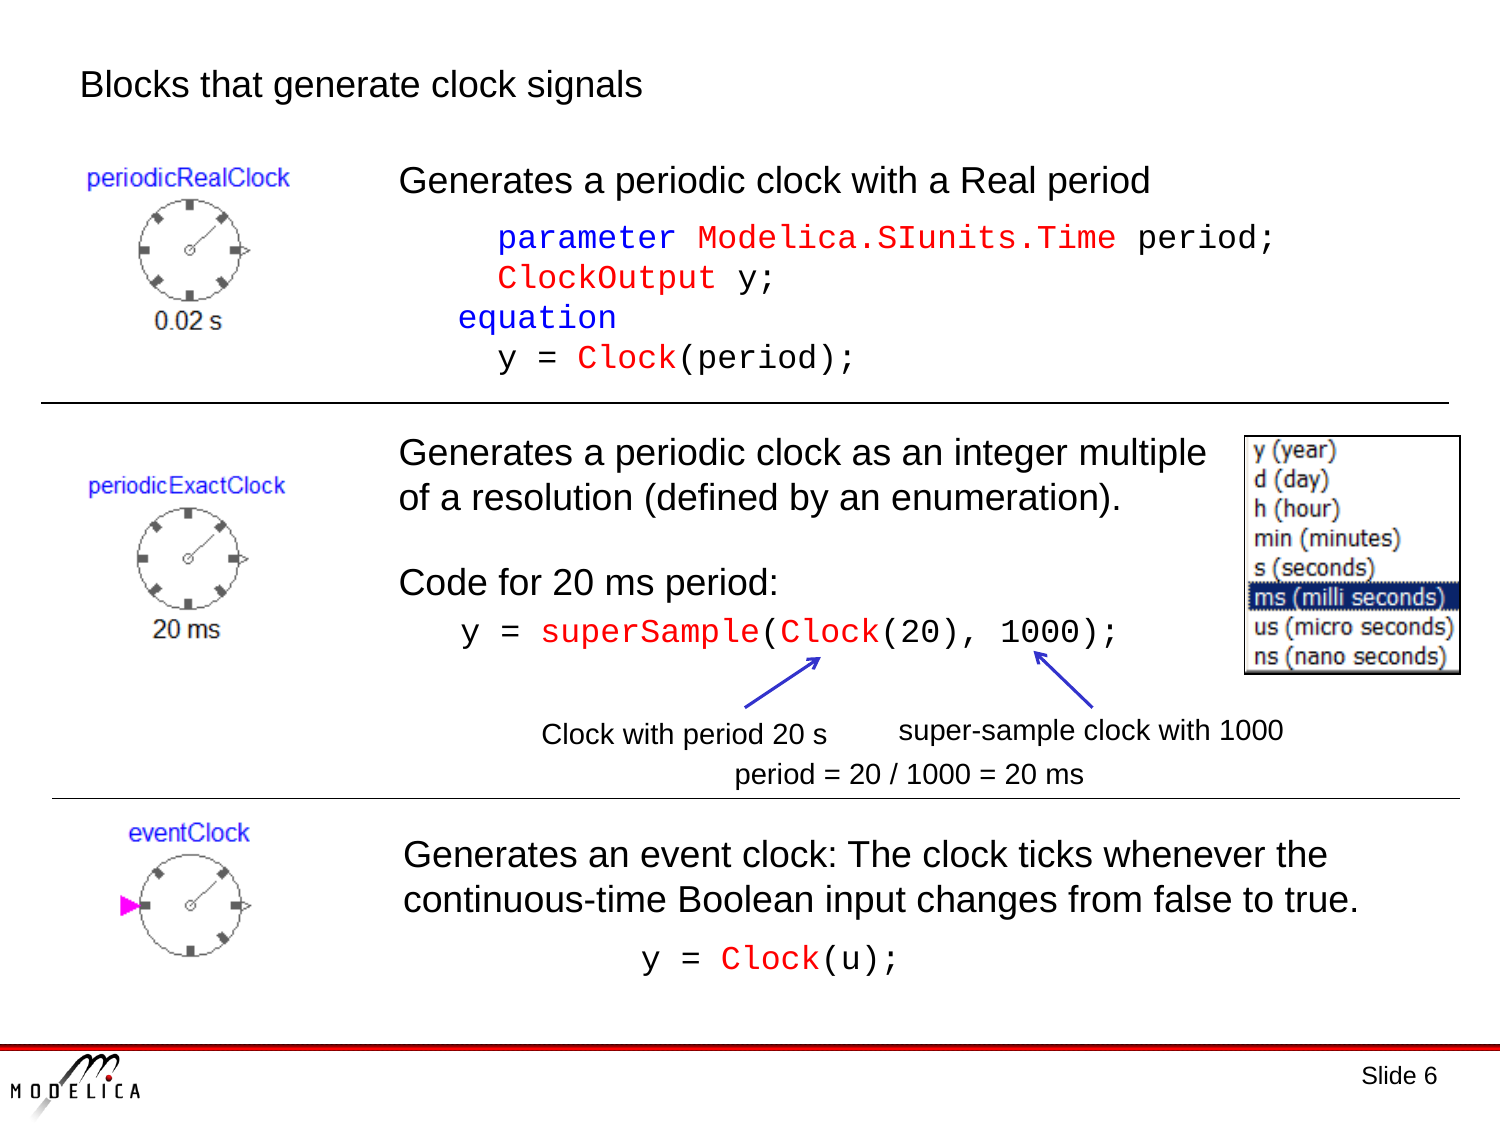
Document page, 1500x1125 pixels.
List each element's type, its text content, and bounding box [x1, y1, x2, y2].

text_box Generates a periodic clock with a Real period [383, 148, 1187, 209]
text_box period = 20 / 1000 = 20 ms [719, 748, 1100, 798]
picture [76, 160, 301, 341]
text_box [525, 656, 844, 759]
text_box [76, 420, 1460, 674]
picture [0, 1044, 1500, 1125]
text_box Blocks that generate clock signals [64, 52, 821, 113]
text_box parameter Modelica.SIunits.Time period; ClockOutput y; equation y = Clock(period); [442, 208, 1317, 383]
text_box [879, 650, 1304, 755]
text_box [108, 815, 1460, 985]
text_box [383, 550, 1140, 658]
